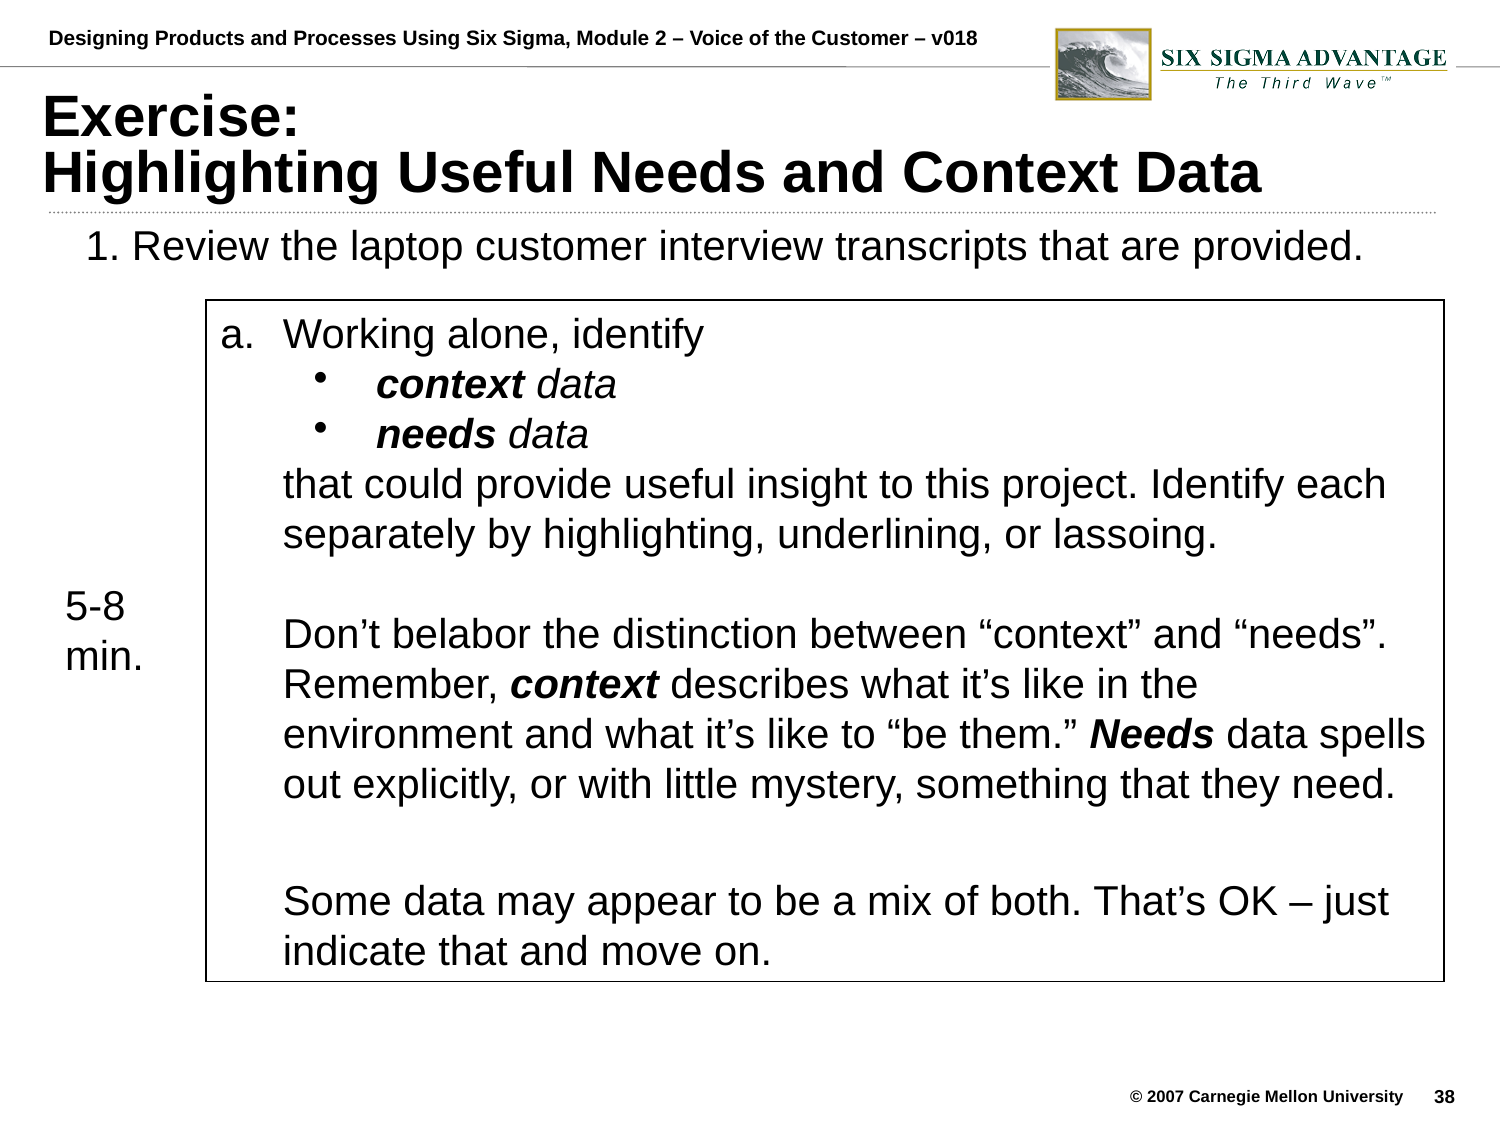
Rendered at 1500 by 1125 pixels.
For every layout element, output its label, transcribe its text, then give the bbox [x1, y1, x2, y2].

title Exercise: Highlighting Useful Needs and Context Data [42, 91, 1438, 204]
text_box Working alone, identify context data needs data that could provide useful insight to this project. Identify each separately by highlighting, underlining, or lassoing. Don’t belabor the distinction between “context” and “needs”. Remember, context describes what it’s like in the environment and what it’s like to “be them.” Needs data spells out explicitly, or with little mystery, something that they need. Some data may appear to be a mix of both. That’s OK – just indicate that and move on. [205, 299, 1445, 982]
text_box 1. Review the laptop customer interview transcripts that are provided. [70, 210, 1500, 276]
picture [1049, 24, 1456, 104]
text_box 5-8 min. [50, 571, 186, 687]
